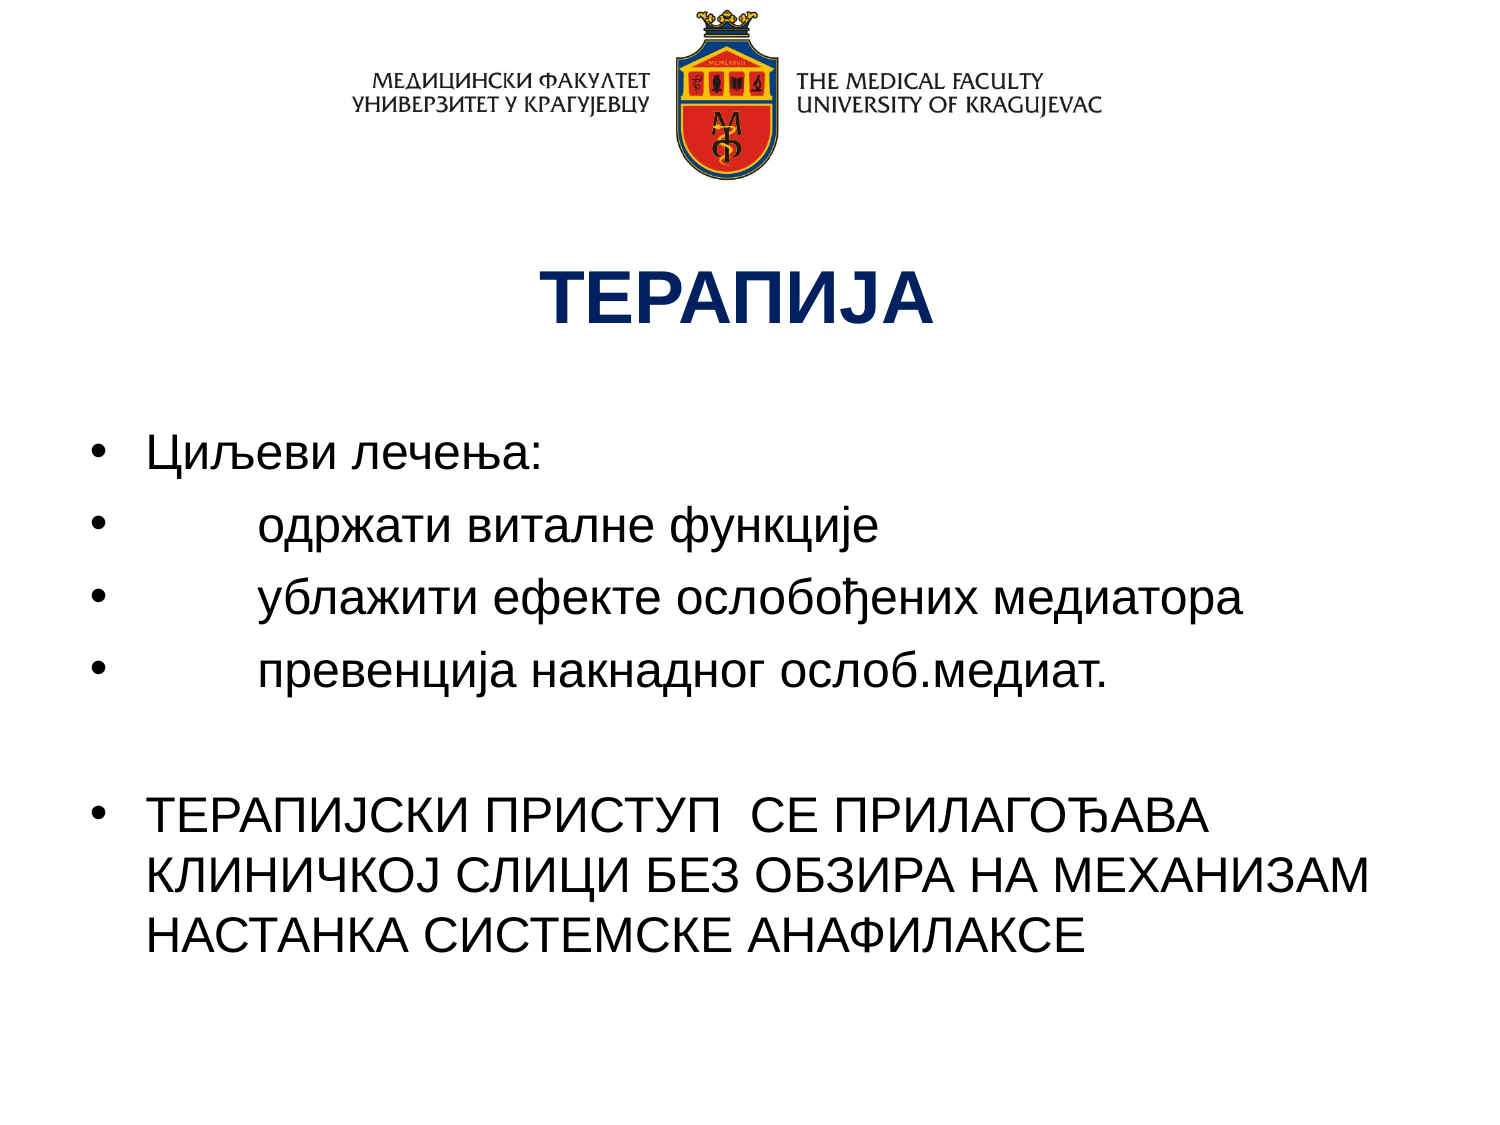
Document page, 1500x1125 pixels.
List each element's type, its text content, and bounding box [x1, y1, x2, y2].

text_box ТЕРАПИЈА [62, 200, 1413, 388]
picture [328, 0, 1125, 191]
text_box Циљеви лечења: одржати виталне функције ублажити ефекте ослобођених медиатора превенција накнадног ослоб.медиат. ТЕРАПИЈСКИ ПРИСТУП СЕ ПРИЛАГОЂАВА КЛИНИЧКОЈ СЛИЦИ БЕЗ ОБЗИРА НА МЕХАНИЗАМ НАСТАНКА СИСТЕМСКЕ АНАФИЛАКСЕ [74, 412, 1425, 1000]
